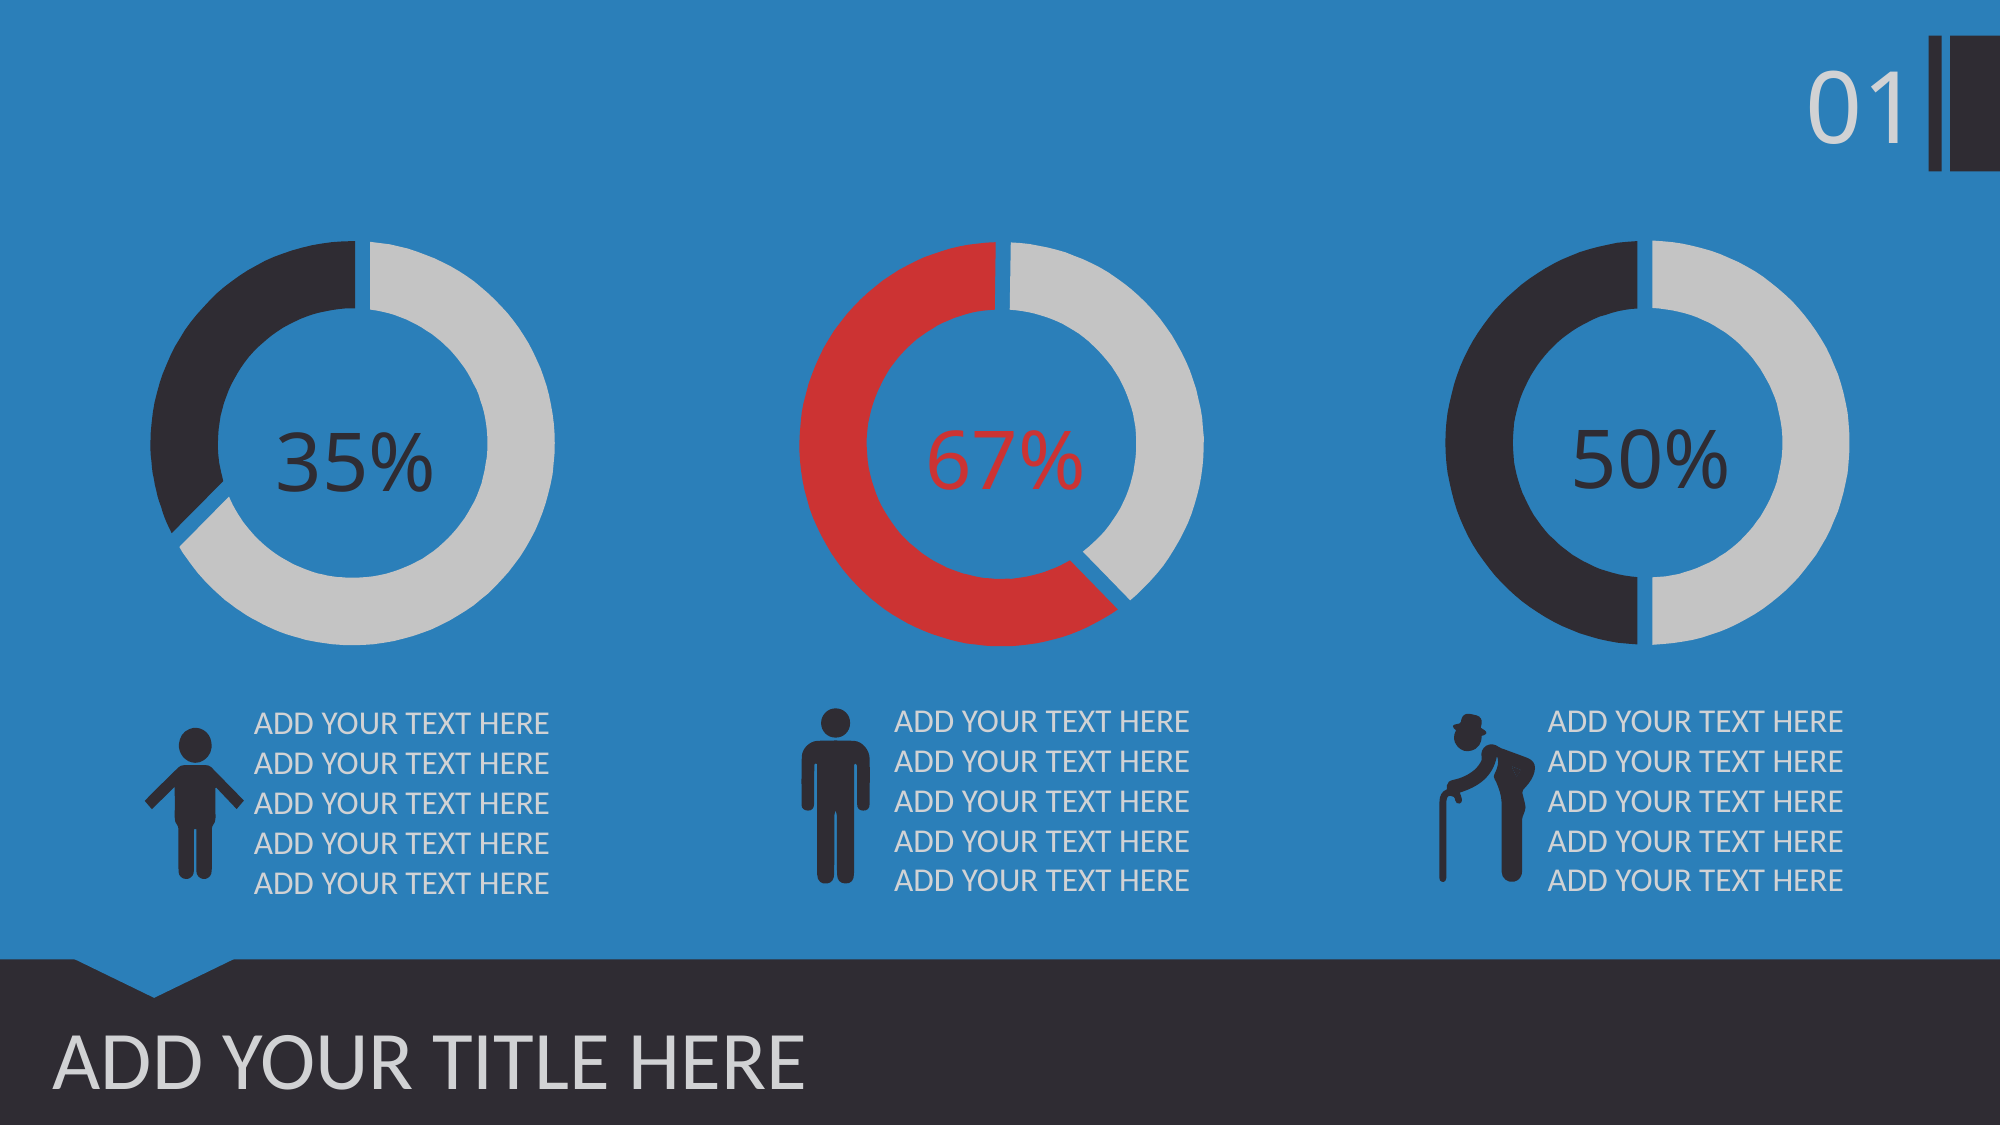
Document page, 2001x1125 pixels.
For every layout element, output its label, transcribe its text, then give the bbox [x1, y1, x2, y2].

text_box [1511, 766, 1522, 777]
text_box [0, 925, 2000, 1125]
text_box [801, 740, 870, 884]
text_box [821, 708, 851, 738]
text_box 01 [1790, 36, 1946, 172]
text_box [150, 241, 356, 534]
text_box [178, 727, 212, 763]
text_box ADD YOUR TEXT HERE ADD YOUR TEXT HERE ADD YOUR TEXT HERE ADD YOUR TEXT HERE ADD YOUR TEXT HERE [239, 694, 739, 925]
text_box ADD YOUR TEXT HERE ADD YOUR TEXT HERE ADD YOUR TEXT HERE ADD YOUR TEXT HERE ADD YOUR TEXT HERE [1533, 691, 2000, 925]
text_box [1445, 241, 1638, 645]
text_box [1949, 35, 2000, 172]
text_box [144, 765, 239, 879]
text_box ADD YOUR TEXT HERE ADD YOUR TEXT HERE ADD YOUR TEXT HERE ADD YOUR TEXT HERE ADD YOUR TEXT HERE [879, 691, 1379, 925]
text_box 35% [275, 409, 437, 508]
text_box [799, 242, 1118, 647]
text_box [1009, 242, 1204, 601]
text_box 50% [1570, 407, 1732, 505]
text_box 67% [925, 408, 1086, 507]
text_box [1652, 240, 1850, 645]
text_box [179, 241, 555, 646]
text_box [1439, 744, 1533, 882]
text_box [1452, 713, 1487, 752]
